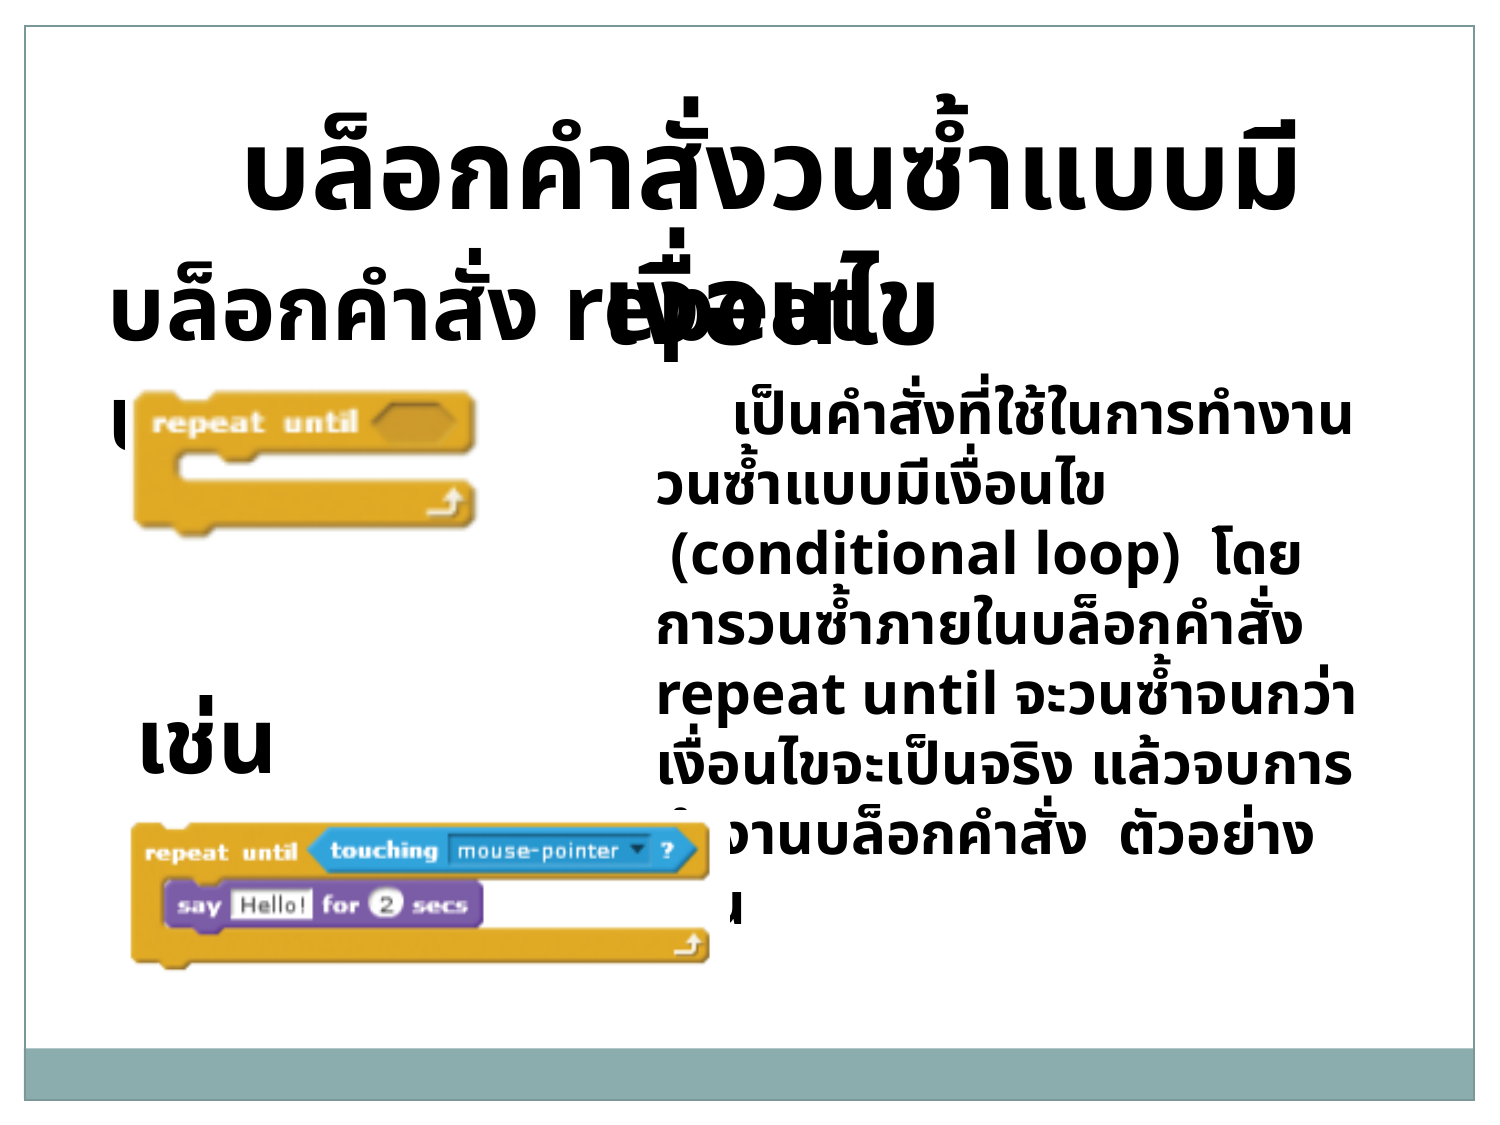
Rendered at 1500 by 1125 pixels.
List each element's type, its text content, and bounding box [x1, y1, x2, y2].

text_box บล็อกคำสั่งวนซ้ำแบบมีเงื่อนไข [96, 89, 1447, 375]
text_box เช่น [120, 674, 1042, 799]
picture [115, 810, 730, 988]
text_box บล็อกคำสั่ง repeat until [93, 241, 1015, 477]
picture [124, 368, 484, 545]
text_box เป็นคำสั่งที่ใช้ในการทำงานวนซ้ำแบบมีเงื่อนไข (conditional loop) โดยการวนซ้ำภายในบล็อกคำสั่ง repeat until จะวนซ้ำจนกว่าเงื่อนไขจะเป็นจริง แล้วจบการทำงานบล็อกคำสั่ง ตัวอย่างเช่น [640, 368, 1389, 944]
